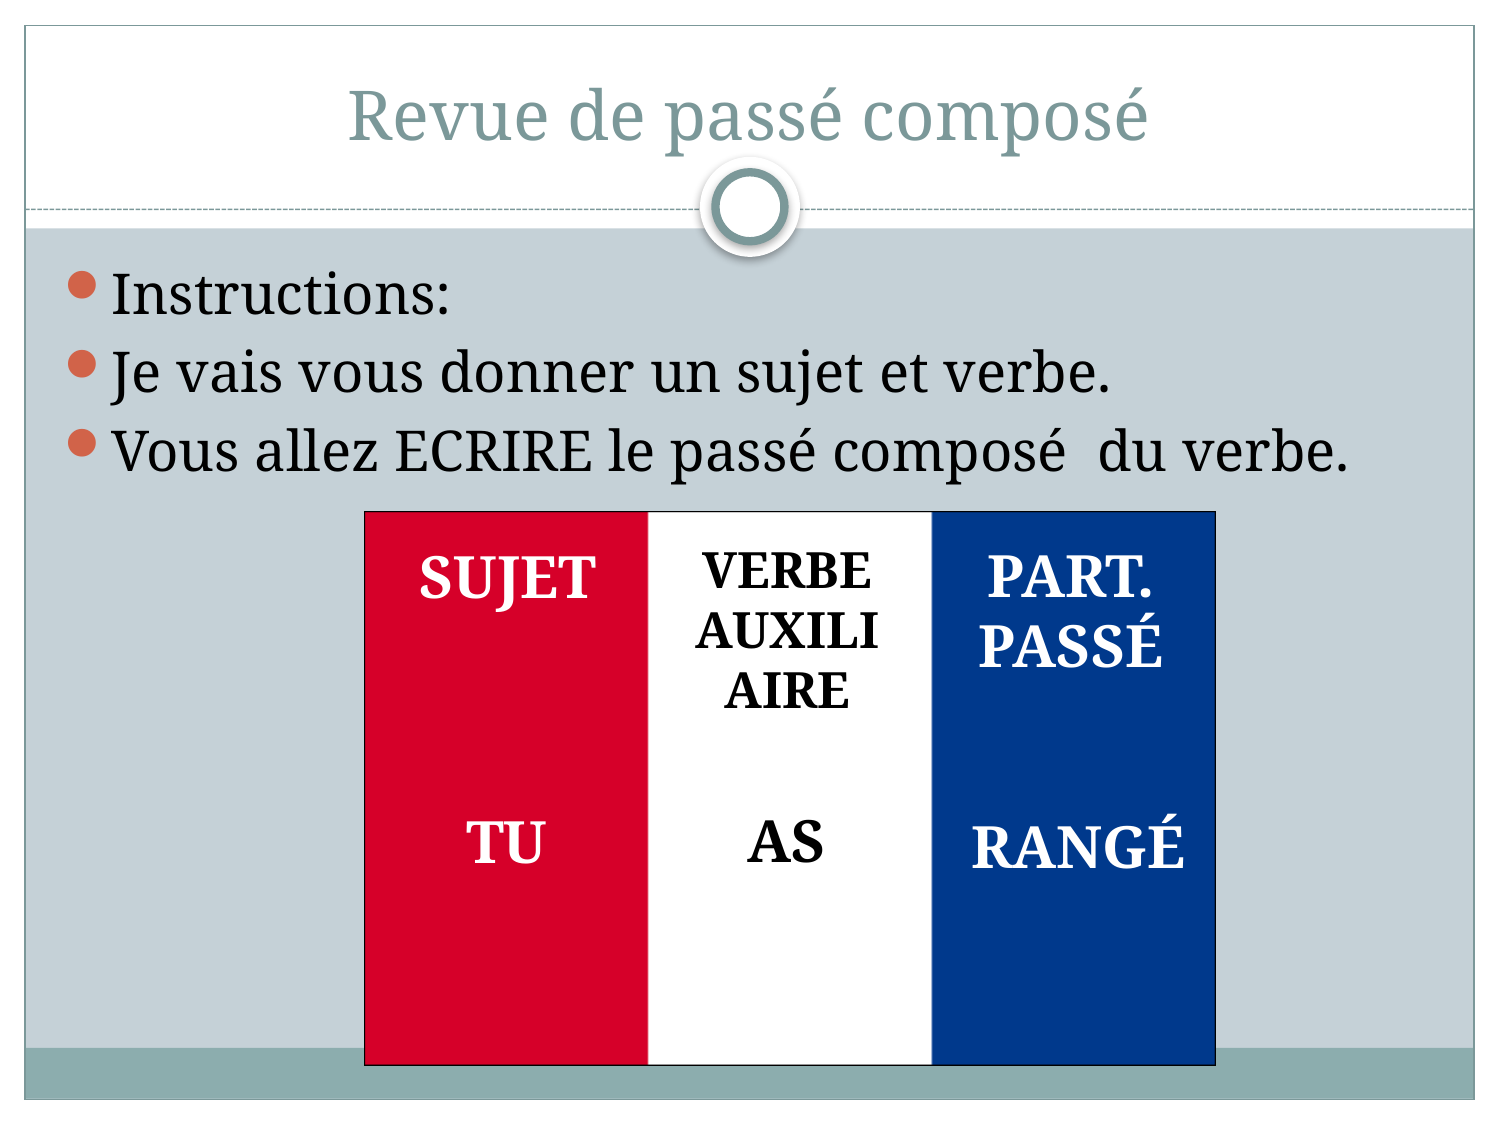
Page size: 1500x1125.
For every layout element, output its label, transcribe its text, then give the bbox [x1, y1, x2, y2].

title Revue de passé composé [49, 37, 1450, 162]
picture [364, 511, 1216, 1066]
list Instructions: Je vais vous donner un sujet et verbe. Vous allez ECRIRE le passé composé du verbe. [49, 250, 1445, 1001]
